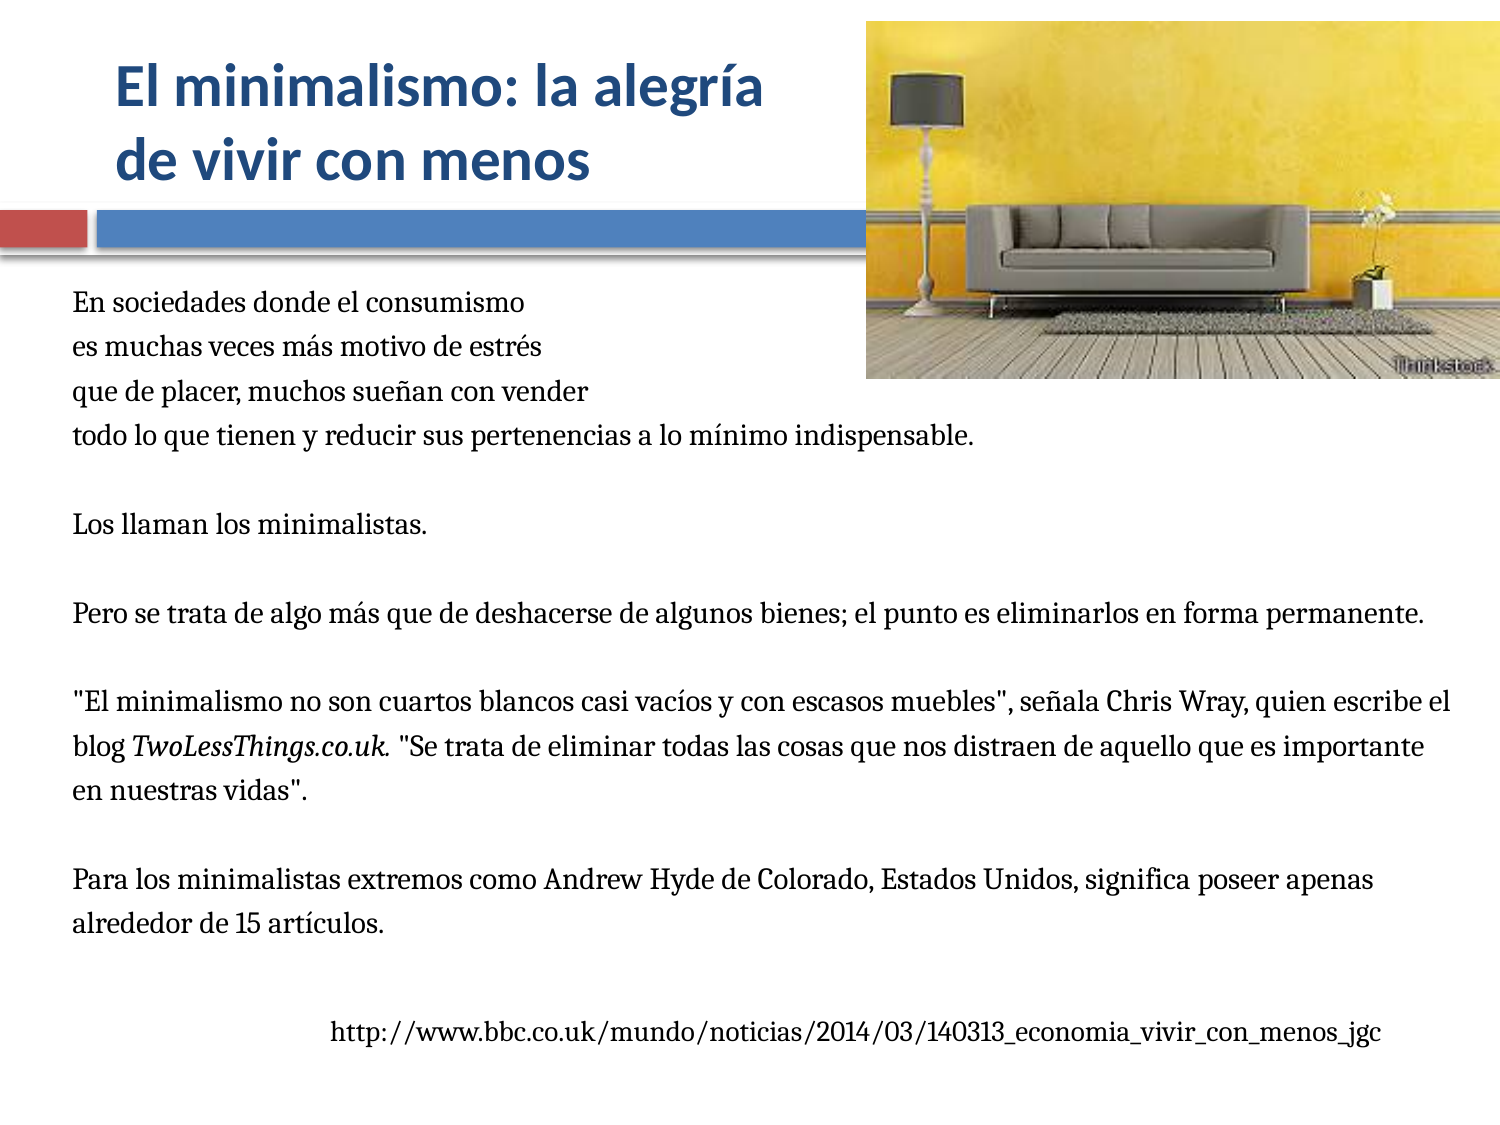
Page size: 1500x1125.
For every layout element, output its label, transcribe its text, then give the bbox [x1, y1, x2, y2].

text_box http://www.bbc.co.uk/mundo/noticias/2014/03/140313_economia_vivir_con_menos_jgc [315, 1004, 1398, 1055]
title El minimalismo: la alegría de vivir con menos [100, 37, 860, 200]
picture [866, 21, 1500, 379]
list En sociedades donde el consumismo es muchas veces más motivo de estrés que de placer, muchos sueñan con vender todo lo que tienen y reducir sus pertenencias a lo mínimo indispensable. Los llaman los minimalistas. Pero se trata de algo más que de deshacerse de algunos bienes; el punto es eliminarlos en forma permanente. "El minimalismo no son cuartos blancos casi vacíos y con escasos muebles", señala Chris Wray, quien escribe el blog TwoLessThings.co.uk. "Se trata de eliminar todas las cosas que nos distraen de aquello que es importante en nuestras vidas". Para los minimalistas extremos como Andrew Hyde de Colorado, Estados Unidos, significa poseer apenas alrededor de 15 artículos. [57, 266, 1472, 1005]
